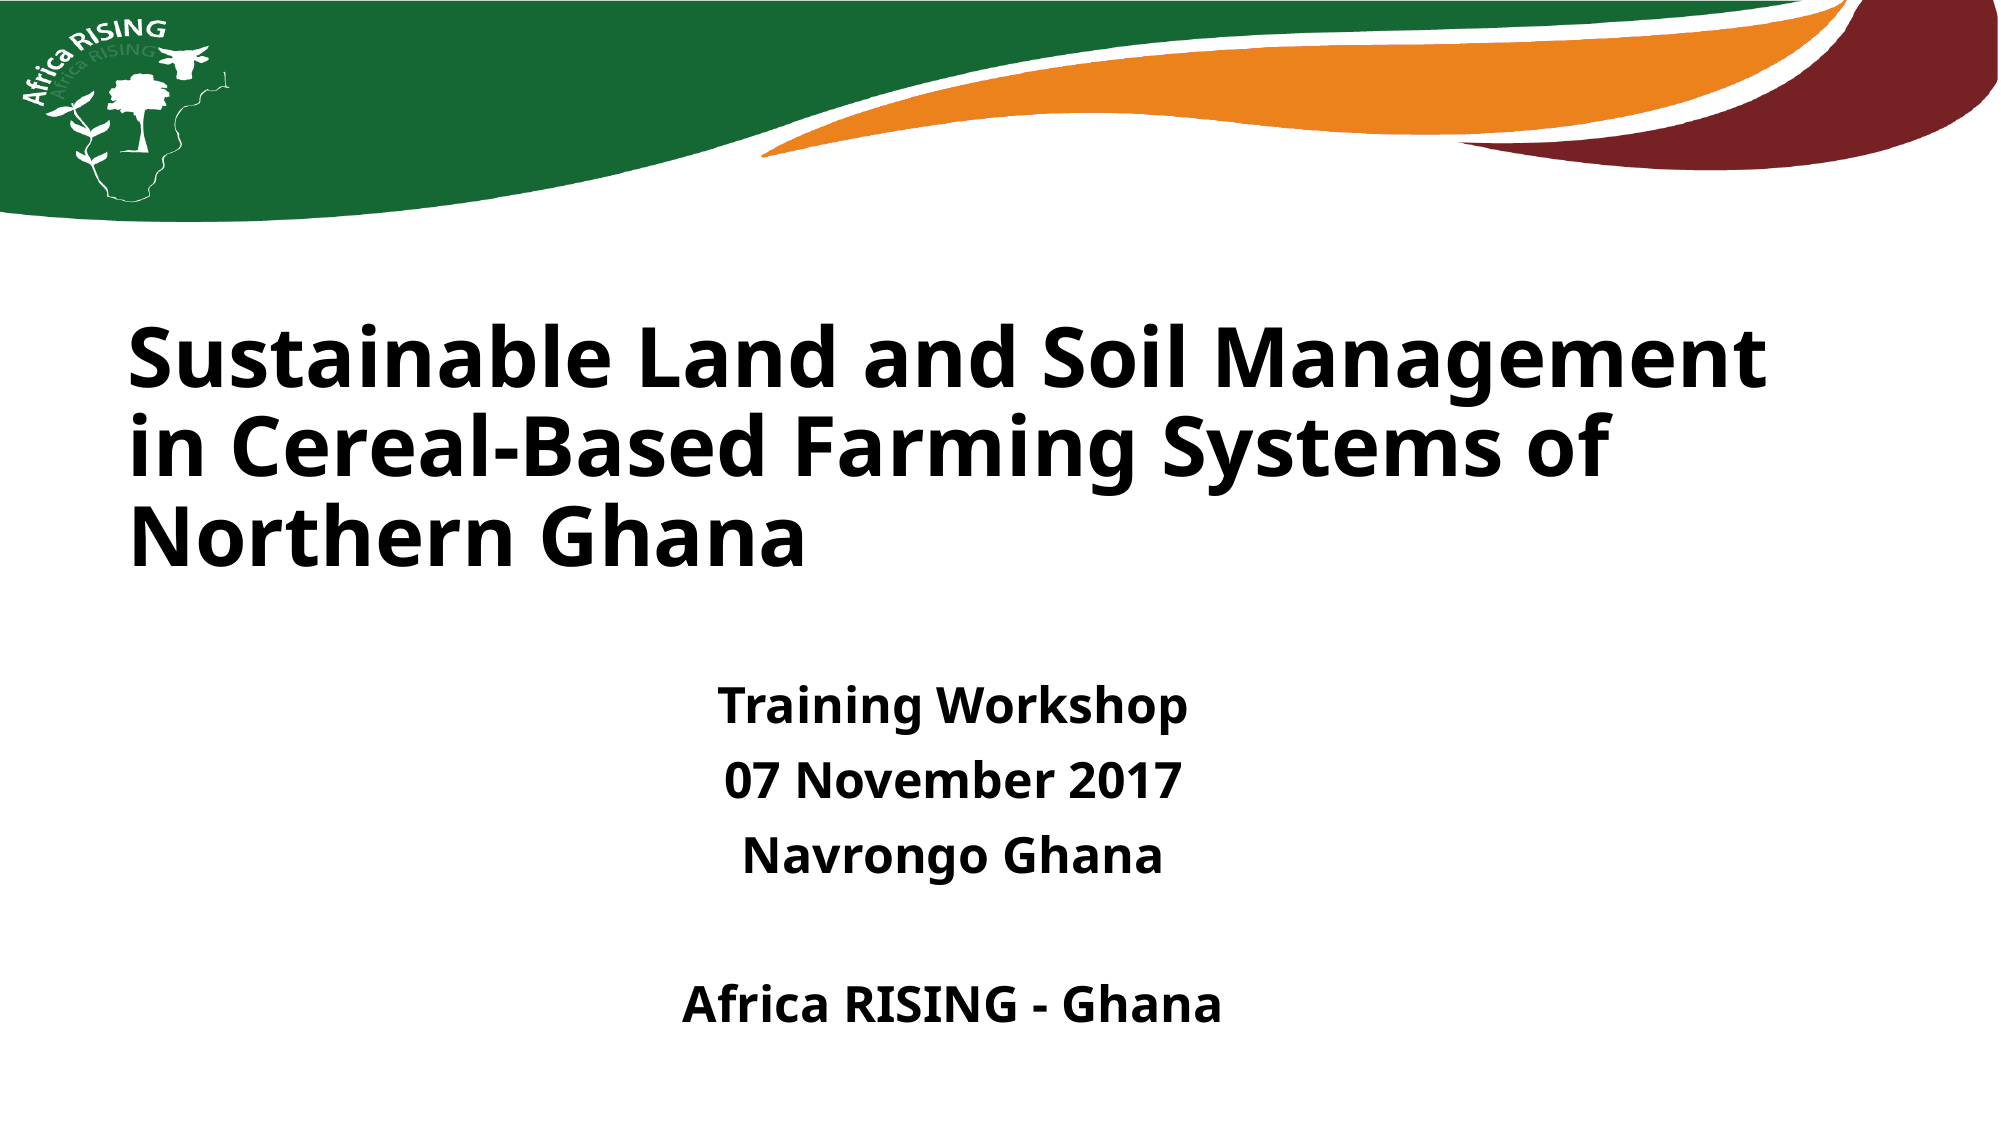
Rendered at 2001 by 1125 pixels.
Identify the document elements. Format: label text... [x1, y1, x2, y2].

picture [0, 0, 1998, 222]
list Sustainable Land and Soil Management in Cereal-Based Farming Systems of Northern Ghana Training Workshop 07 November 2017 Navrongo Ghana Africa RISING - Ghana [94, 307, 1795, 634]
